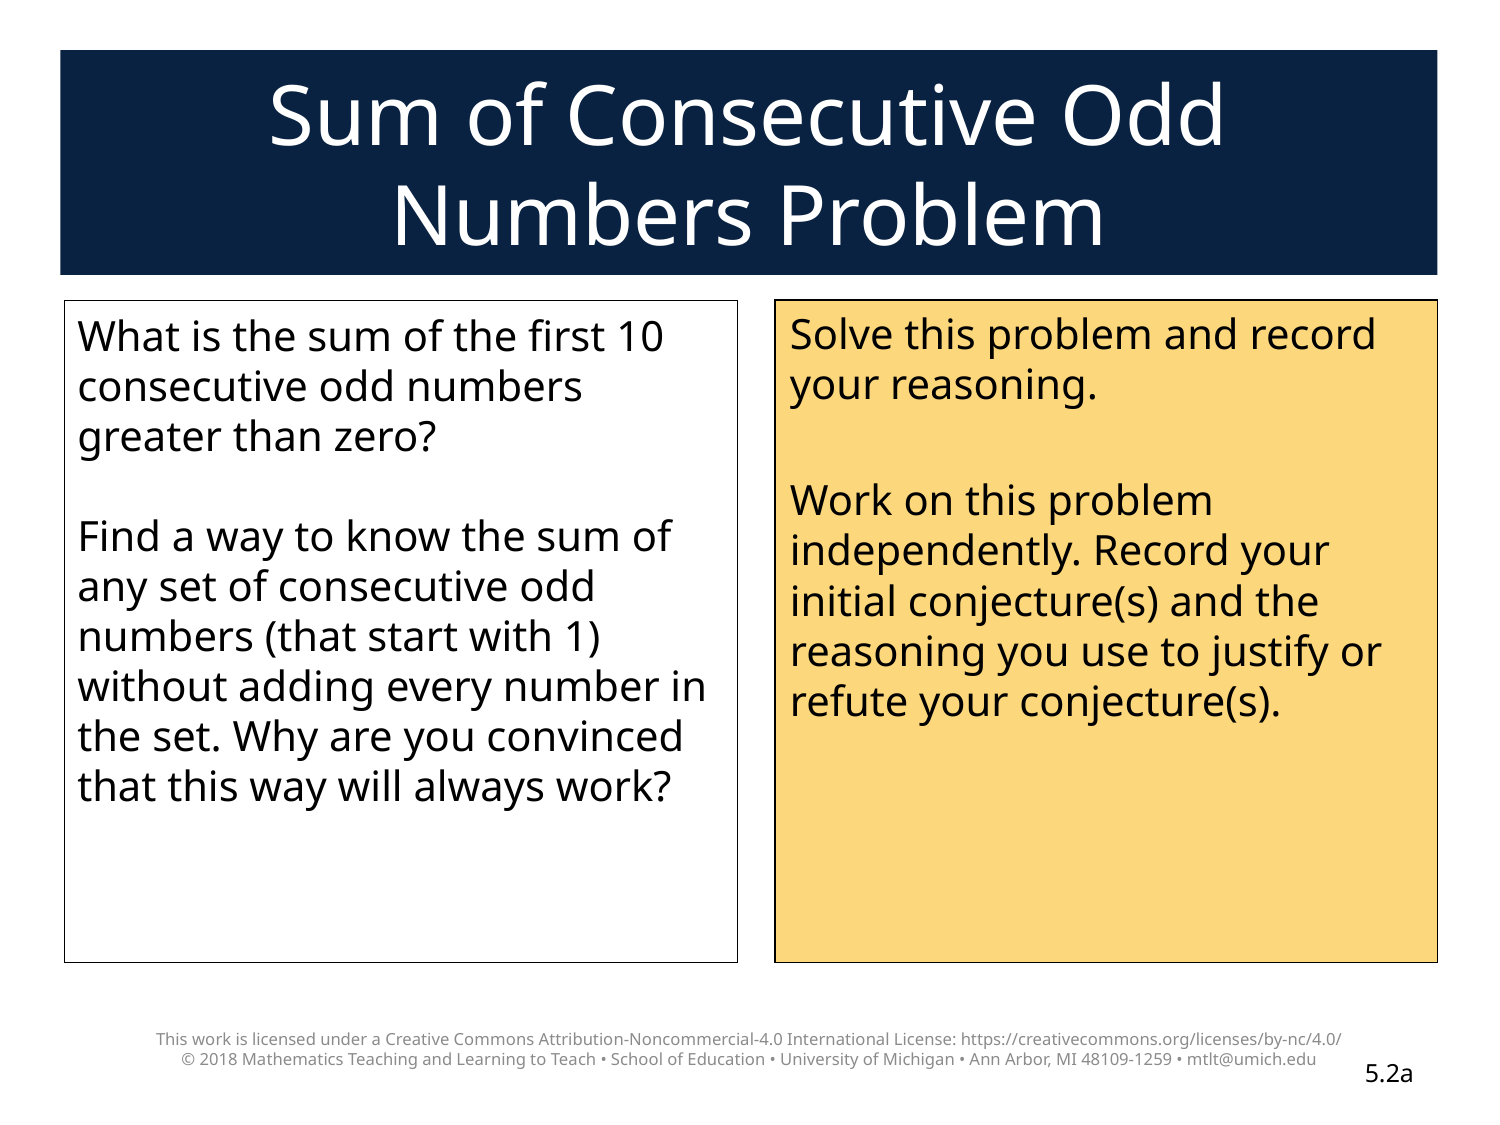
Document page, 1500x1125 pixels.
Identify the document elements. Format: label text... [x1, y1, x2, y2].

text_box What is the sum of the first 10 consecutive odd numbers greater than zero? Find a way to know the sum of any set of consecutive odd numbers (that start with 1) without adding every number in the set. Why are you convinced that this way will always work? [62, 302, 734, 817]
title Sum of Consecutive Odd Numbers Problem [60, 50, 1438, 275]
footer This work is licensed under a Creative Commons Attribution-Noncommercial-4.0 International License: https://creativecommons.org/licenses/by-nc/4.0/ © 2018 Mathematics Teaching and Learning to Teach • School of Education • University of Michigan • Ann Arbor, MI 48109-1259 • mtlt@umich.edu [62, 1009, 1438, 1088]
text_box Solve this problem and record your reasoning. Work on this problem independently. Record your initial conjecture(s) and the reasoning you use to justify or refute your conjecture(s). [774, 299, 1438, 963]
list [64, 300, 738, 963]
text_box 5.2a [1349, 1050, 1429, 1095]
